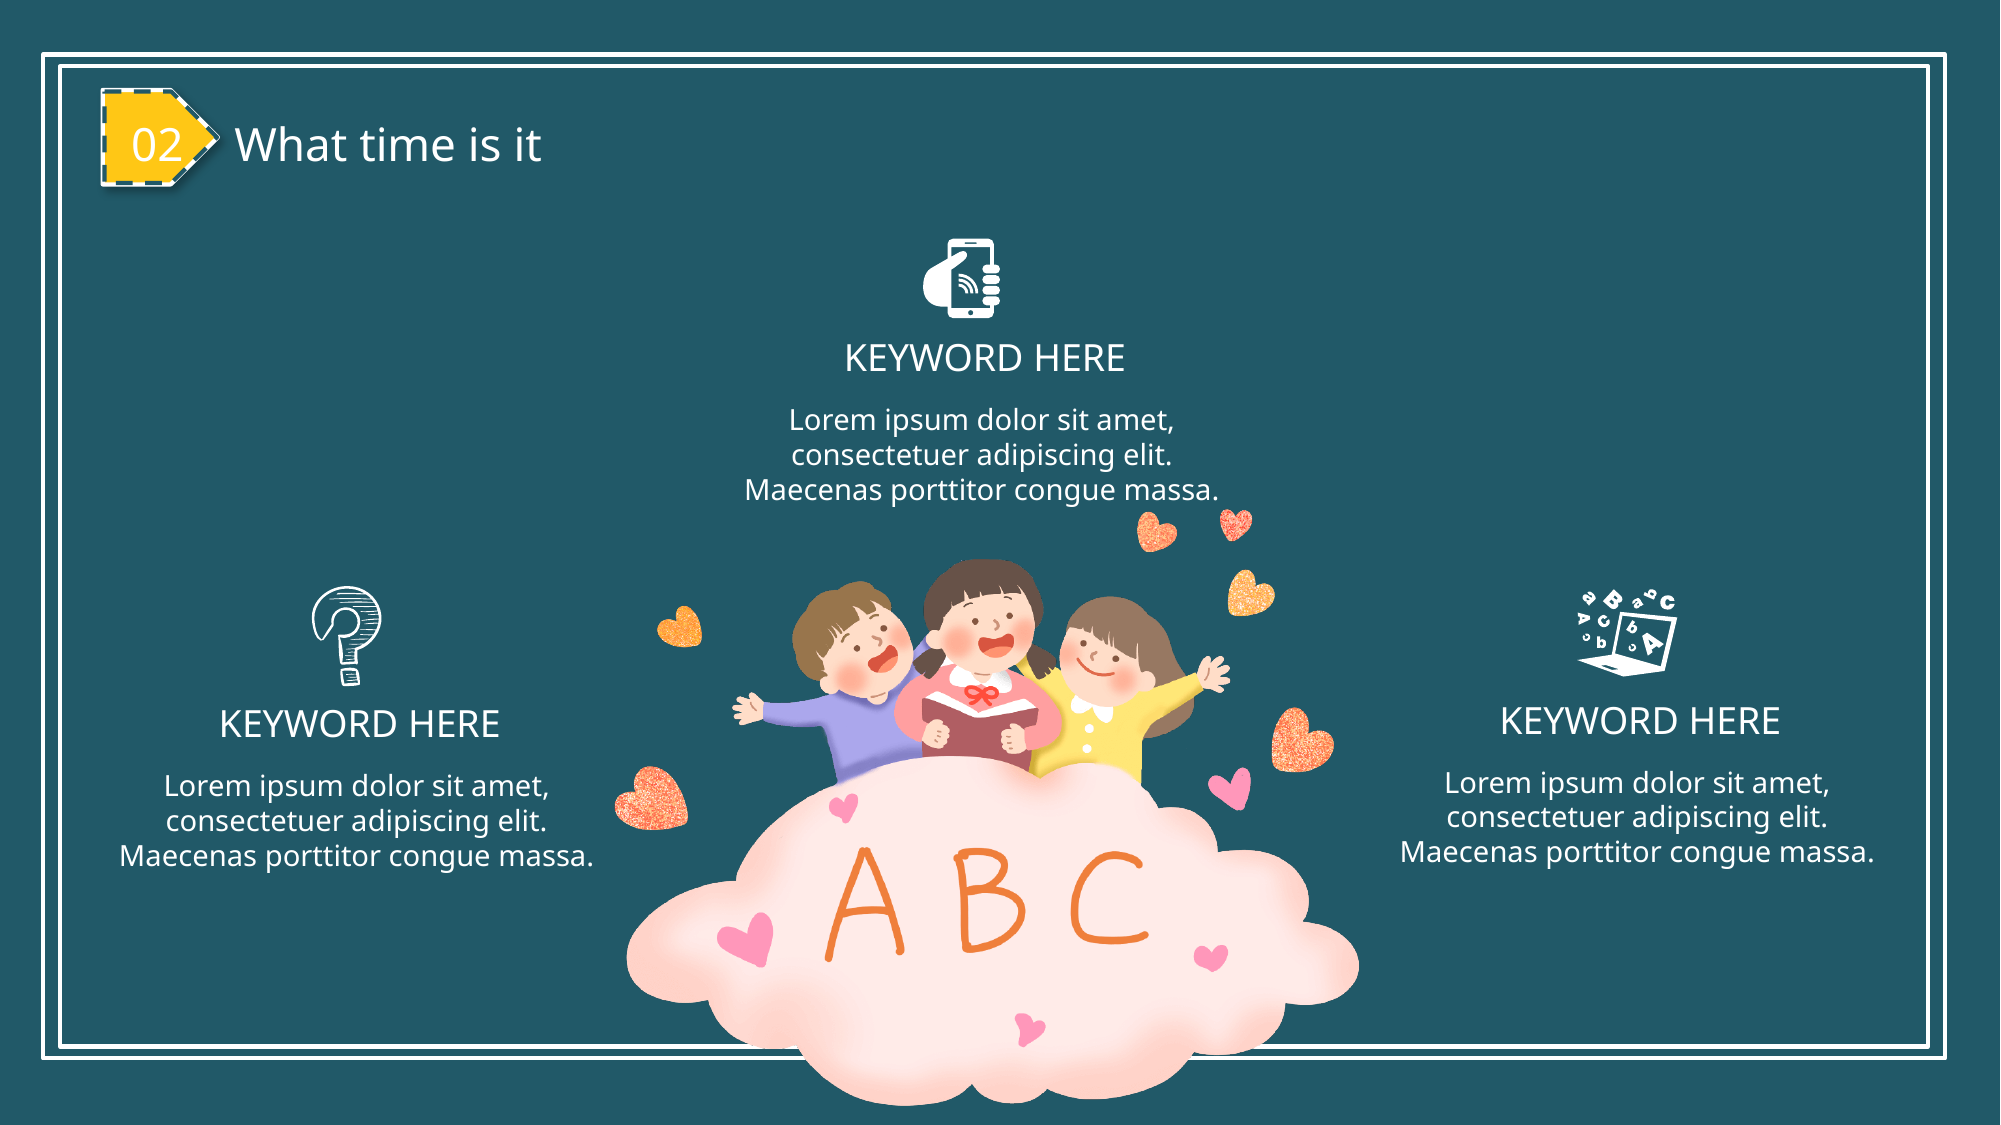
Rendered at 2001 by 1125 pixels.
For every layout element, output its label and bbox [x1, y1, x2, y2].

text_box [1347, 589, 1934, 878]
text_box [691, 238, 1278, 516]
text_box [100, 89, 717, 185]
text_box [66, 585, 653, 882]
picture [576, 465, 1394, 1125]
